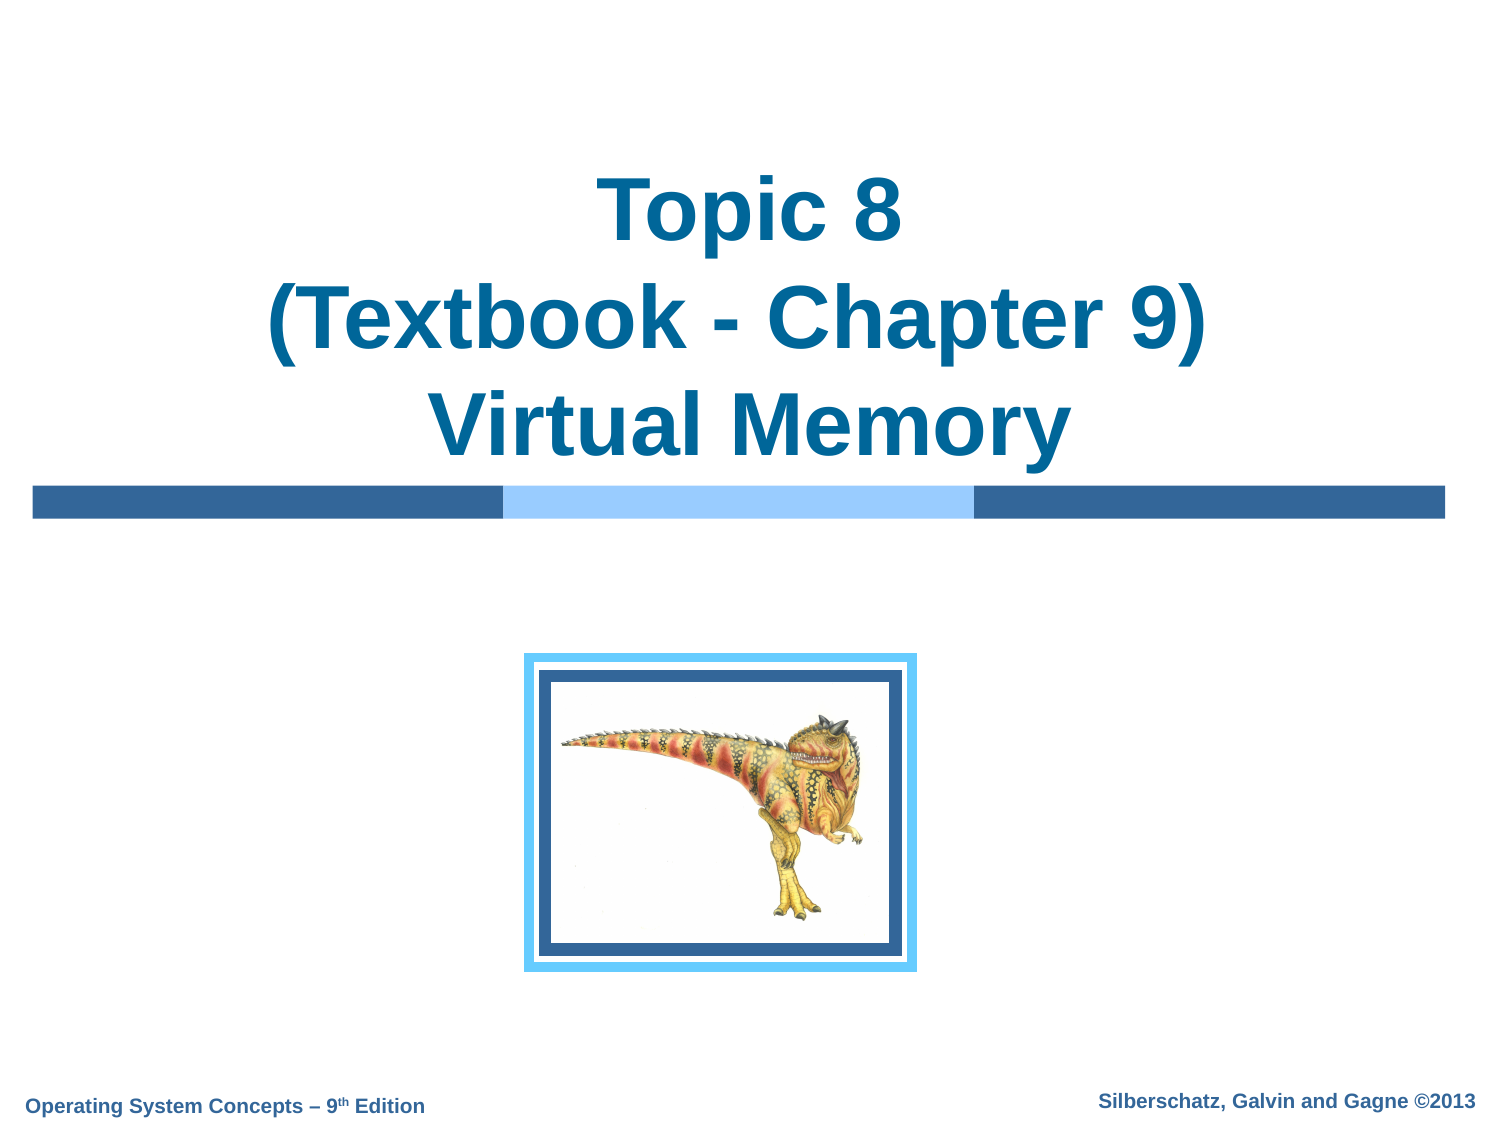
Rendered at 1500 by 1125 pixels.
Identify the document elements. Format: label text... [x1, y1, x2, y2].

picture [551, 682, 889, 943]
title Topic 8 (Textbook - Chapter 9) Virtual Memory [112, 132, 1388, 482]
